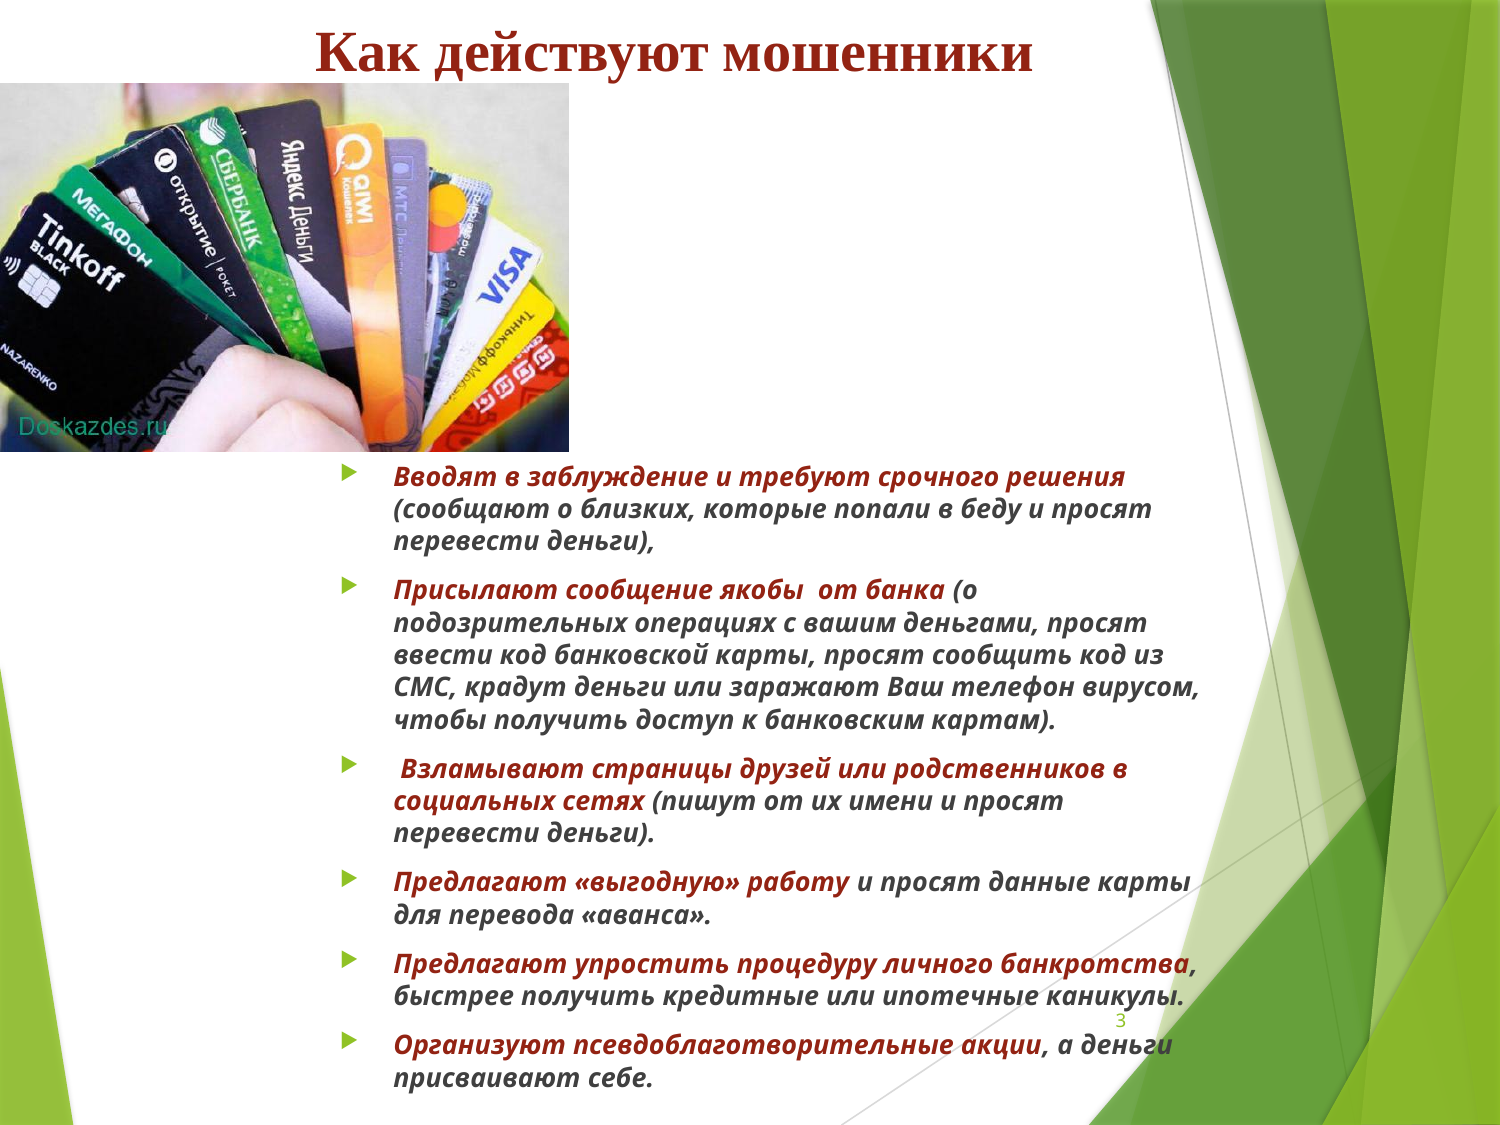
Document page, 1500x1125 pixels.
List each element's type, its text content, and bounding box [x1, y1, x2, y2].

text_box Как действуют мошенники [301, 5, 1118, 91]
list Вводят в заблуждение и требуют срочного решения (сообщают о близких, которые попали в беду и просят перевести деньги), Присылают сообщение якобы от банка (о подозрительных операциях с вашим деньгами, просят ввести код банковской карты, просят сообщить код из СМС, крадут деньги или заражают Ваш телефон вирусом, чтобы получить доступ к банковским картам). Взламывают страницы друзей или родственников в социальных сетях (пишут от их имени и просят перевести деньги). Предлагают «выгодную» работу и просят данные карты для перевода «аванса». Предлагают упростить процедуру личного банкротства, быстрее получить кредитные или ипотечные каникулы. Организуют псевдоблаготворительные акции, а деньги присваивают себе. [324, 451, 1223, 1125]
picture [0, 82, 570, 453]
